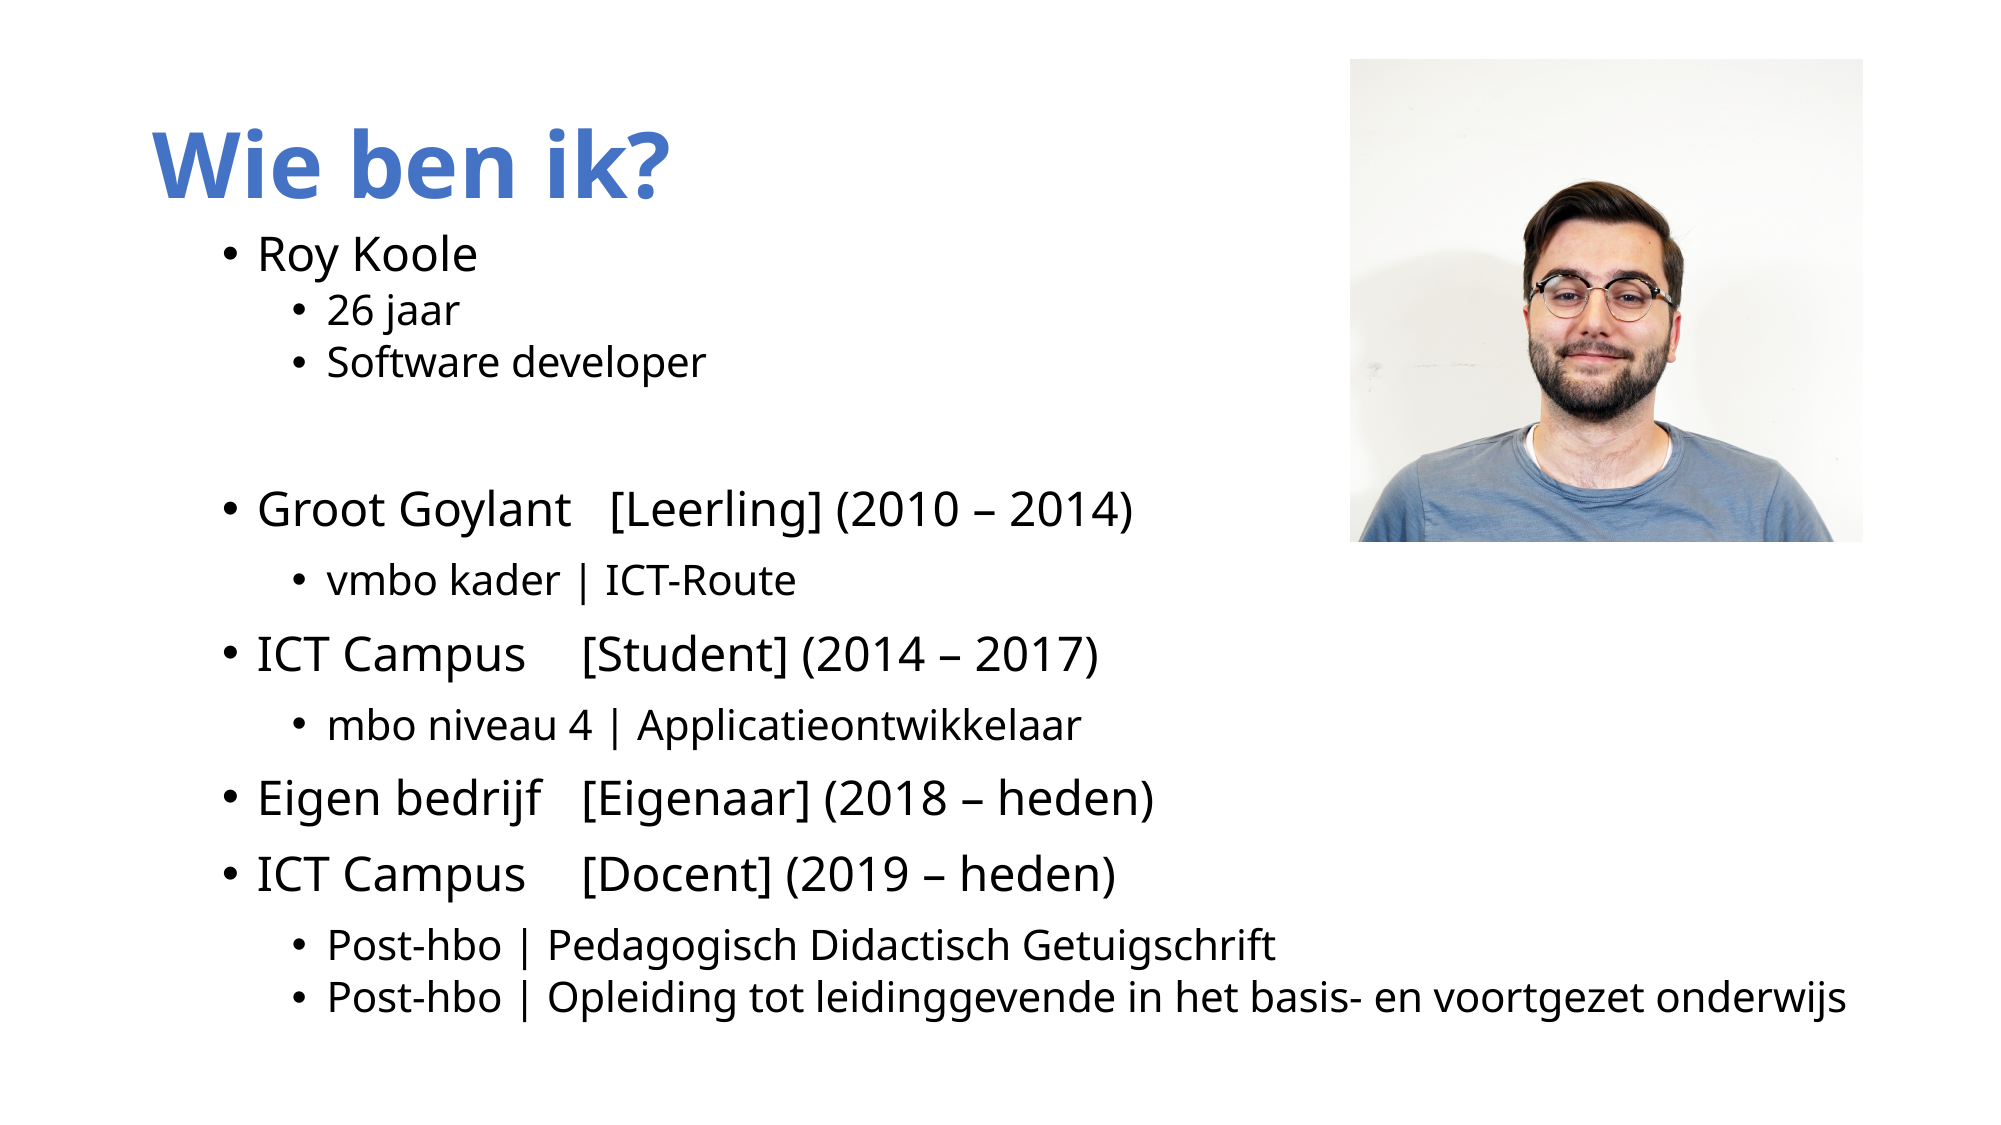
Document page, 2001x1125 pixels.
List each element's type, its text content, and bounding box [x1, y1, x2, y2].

picture [1350, 59, 1863, 542]
list Roy Koole 26 jaar Software developer Groot Goylant [Leerling] (2010 – 2014) vmbo kader | ICT-Route ICT Campus [Student] (2014 – 2017) mbo niveau 4 | Applicatieontwikkelaar Eigen bedrijf [Eigenaar] (2018 – heden) ICT Campus [Docent] (2019 – heden) Post-hbo | Pedagogisch Didactisch Getuigschrift Post-hbo | Opleiding tot leidinggevende in het basis- en voortgezet onderwijs [137, 222, 1863, 1066]
title Wie ben ik? [137, 59, 1350, 222]
